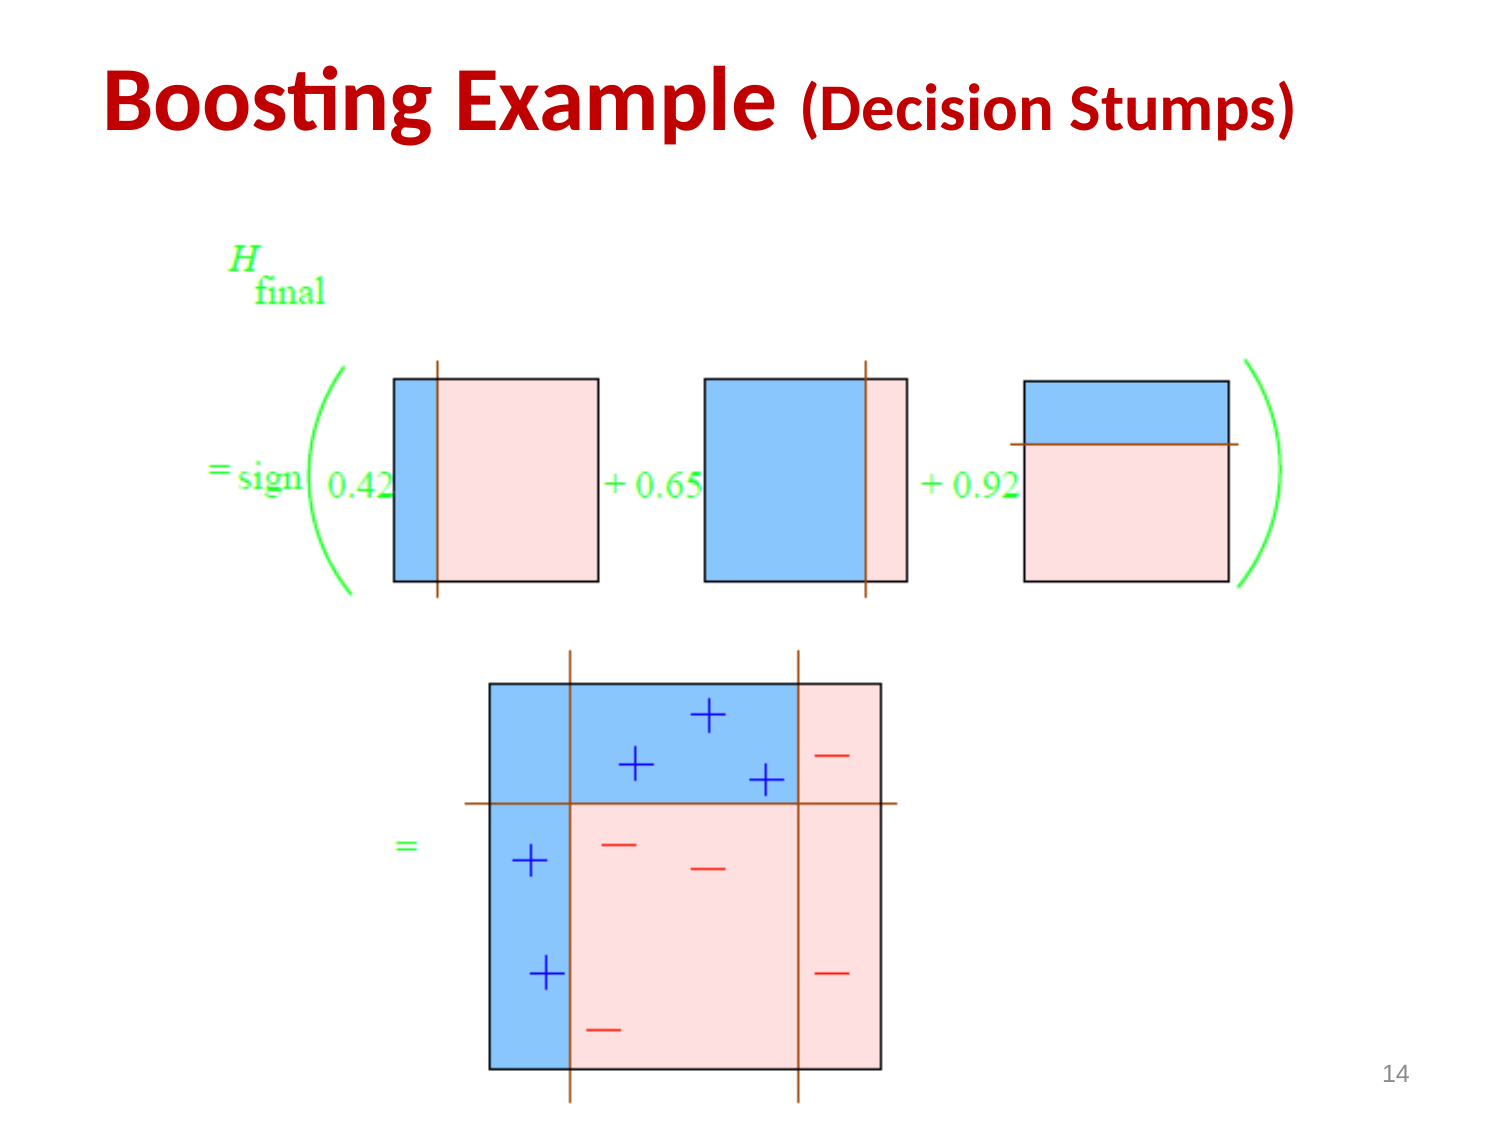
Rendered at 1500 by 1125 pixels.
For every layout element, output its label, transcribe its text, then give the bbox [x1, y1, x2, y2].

text_box Boosting Example (Decision Stumps) [24, 0, 1375, 188]
slide_number 14 [1304, 1042, 1425, 1103]
picture [187, 224, 1301, 1108]
